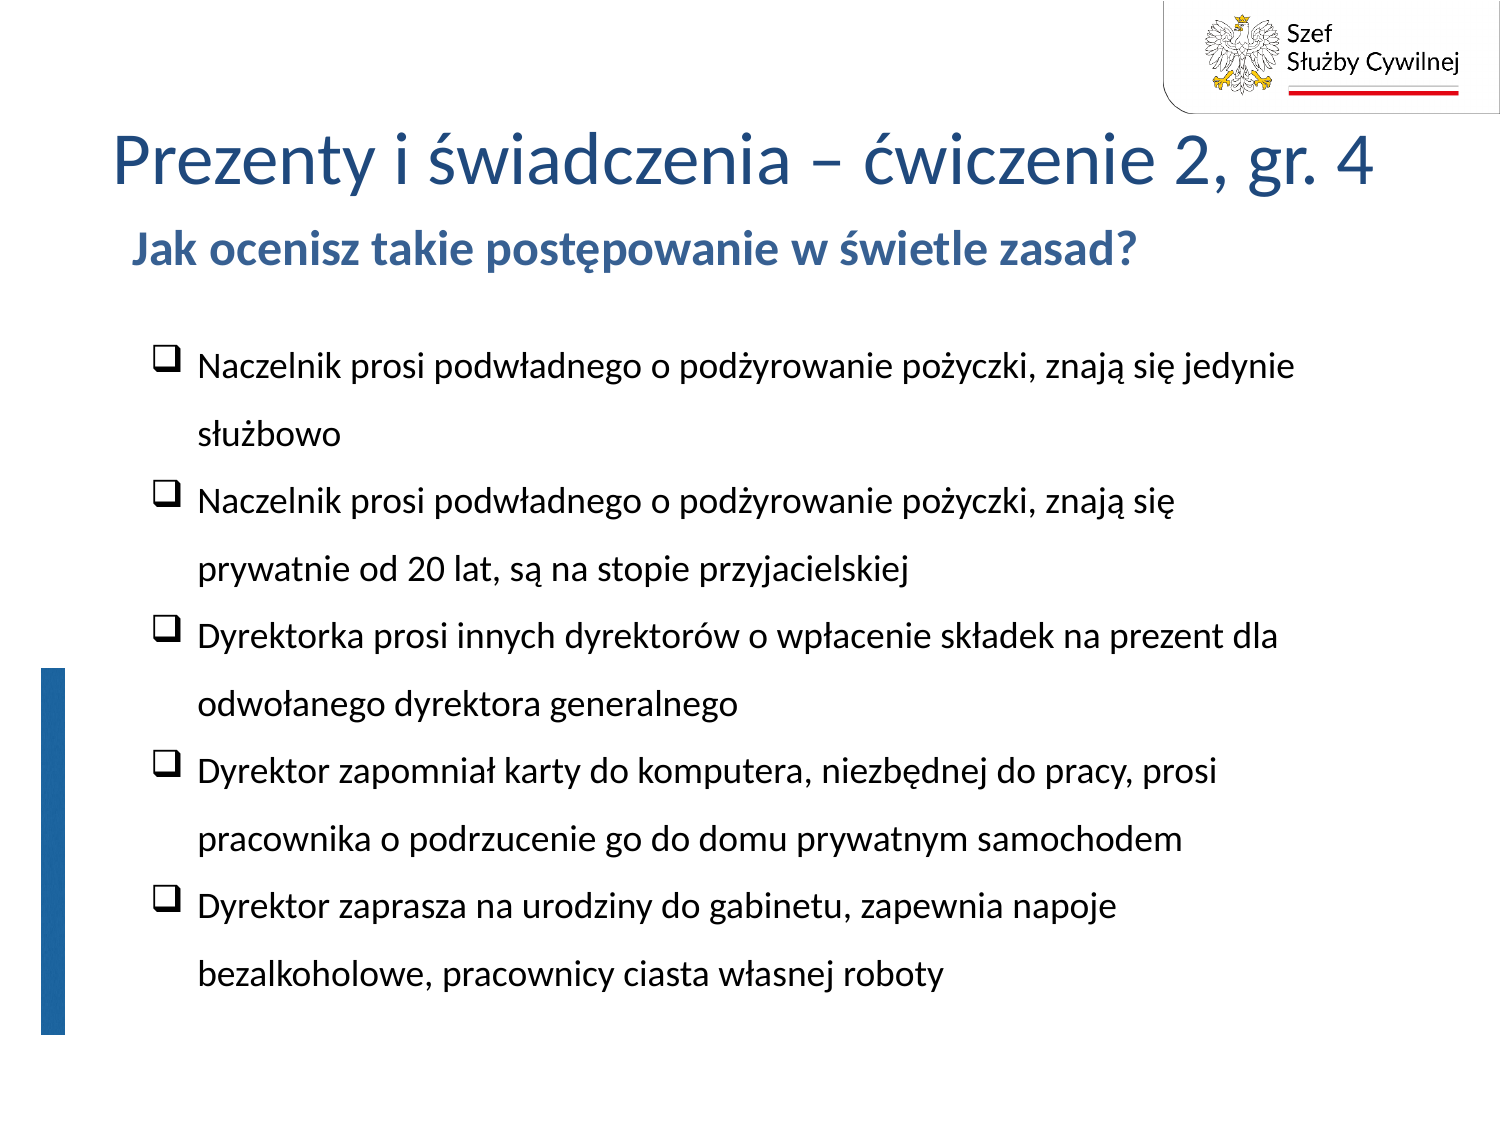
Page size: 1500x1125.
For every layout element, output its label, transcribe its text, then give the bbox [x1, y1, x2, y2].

picture [1163, 0, 1500, 114]
title Prezenty i świadczenia – ćwiczenie 2, gr. 4 [41, 101, 1447, 227]
picture [41, 668, 65, 1035]
text_box Jak ocenisz takie postępowanie w świetle zasad? [117, 208, 1382, 283]
text_box Naczelnik prosi podwładnego o podżyrowanie pożyczki, znają się jedynie służbowo Naczelnik prosi podwładnego o podżyrowanie pożyczki, znają się prywatnie od 20 lat, są na stopie przyjacielskiej Dyrektorka prosi innych dyrektorów o wpłacenie składek na prezent dla odwołanego dyrektora generalnego Dyrektor zapomniał karty do komputera, niezbędnej do pracy, prosi pracownika o podrzucenie go do domu prywatnym samochodem Dyrektor zaprasza na urodziny do gabinetu, zapewnia napoje bezalkoholowe, pracownicy ciasta własnej roboty [135, 311, 1353, 1001]
